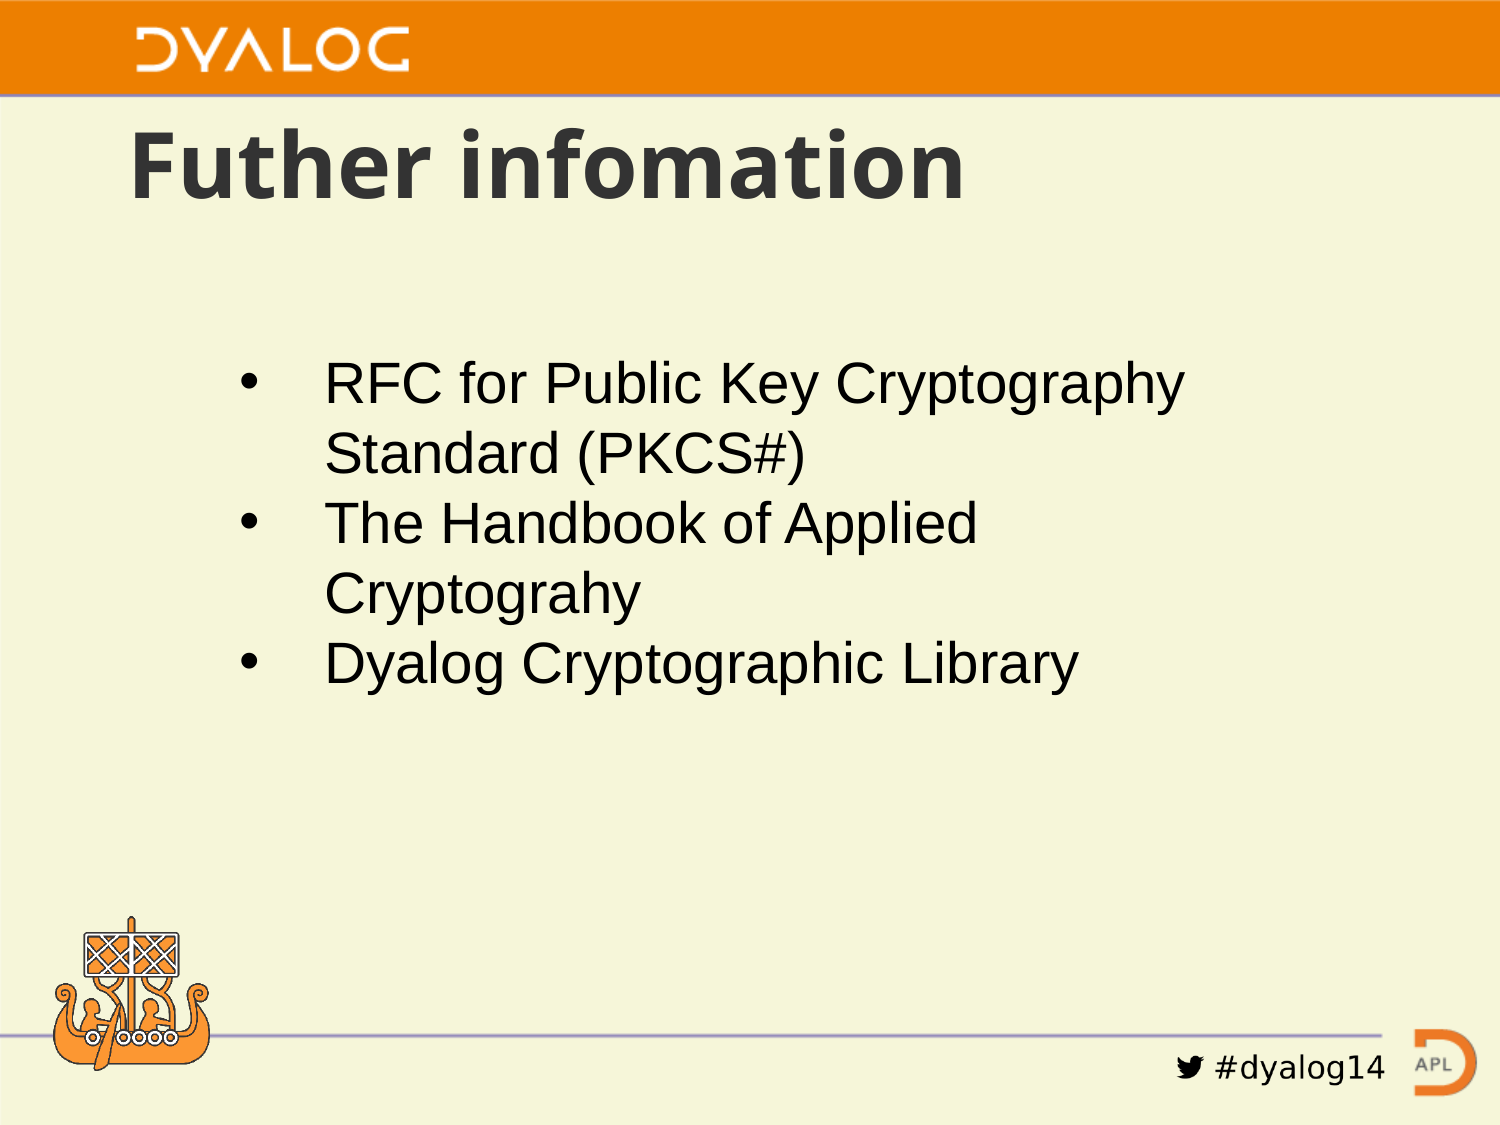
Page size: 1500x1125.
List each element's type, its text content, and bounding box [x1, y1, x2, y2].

subtitle RFC for Public Key Cryptography Standard (PKCS#) The Handbook of Applied Cryptograhy Dyalog Cryptographic Library [225, 338, 1275, 925]
picture [0, 0, 1500, 1125]
title Futher infomation [112, 99, 1388, 288]
